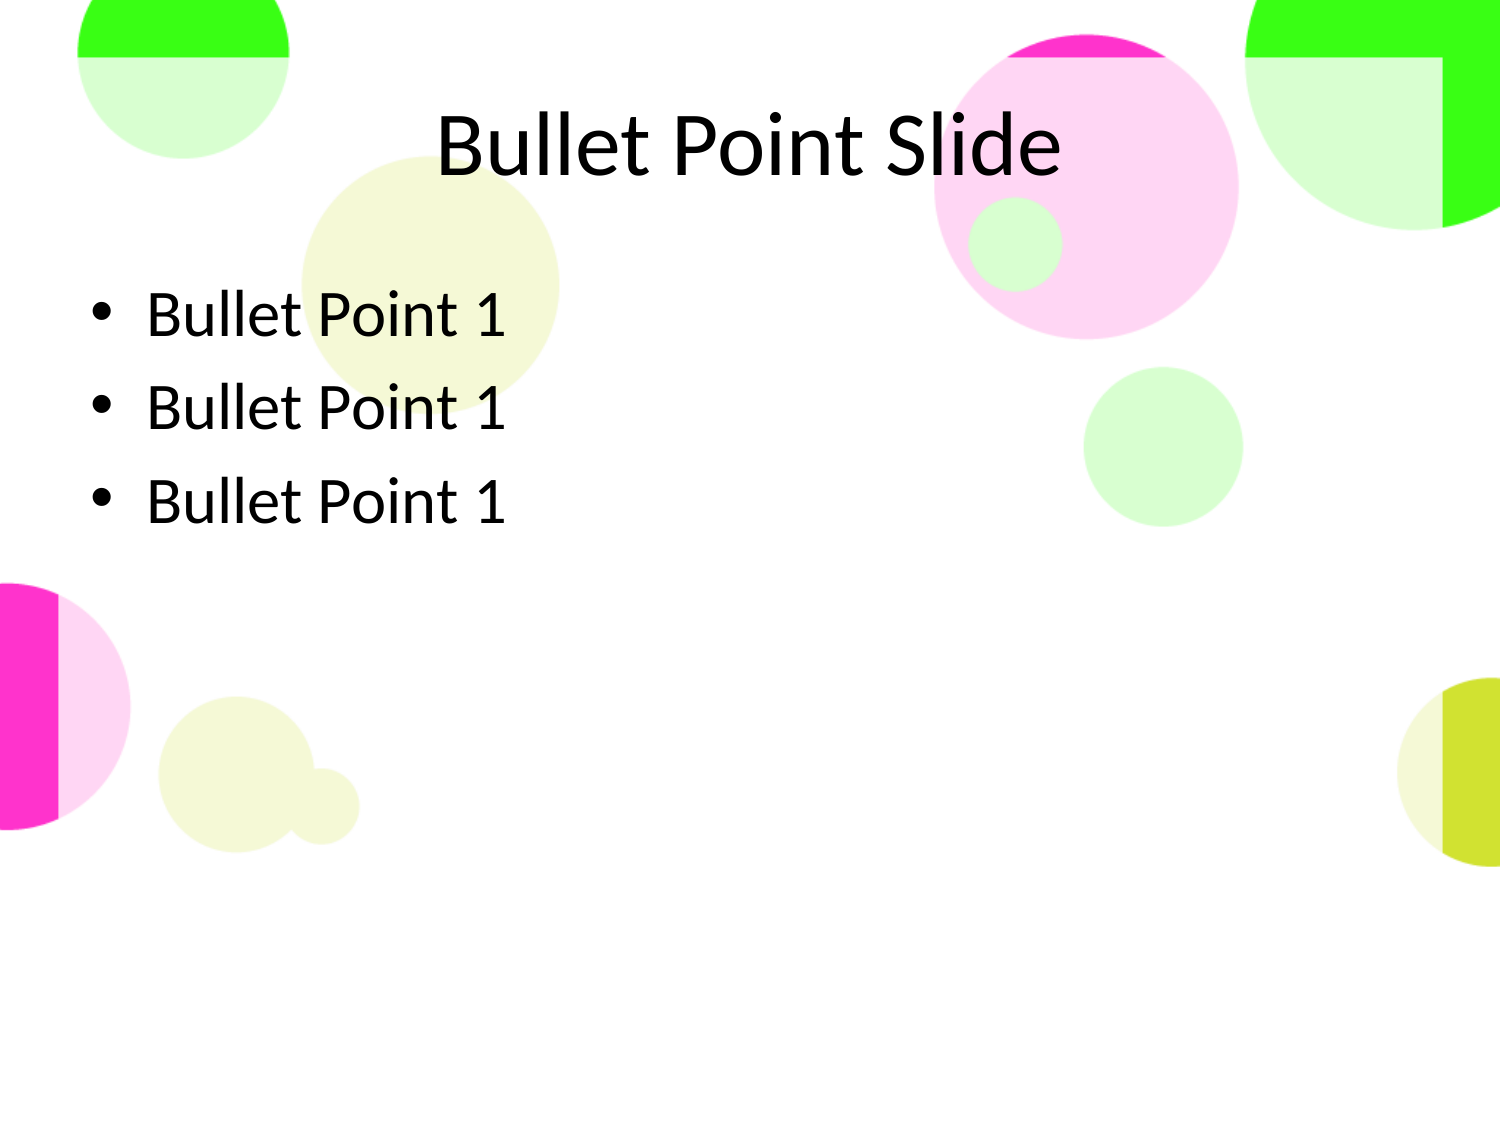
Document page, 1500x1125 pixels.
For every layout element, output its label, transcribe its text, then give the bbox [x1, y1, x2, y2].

list Bullet Point 1 Bullet Point 1 Bullet Point 1 [75, 262, 1425, 1005]
title Bullet Point Slide [75, 45, 1425, 233]
picture [0, 0, 1500, 1125]
